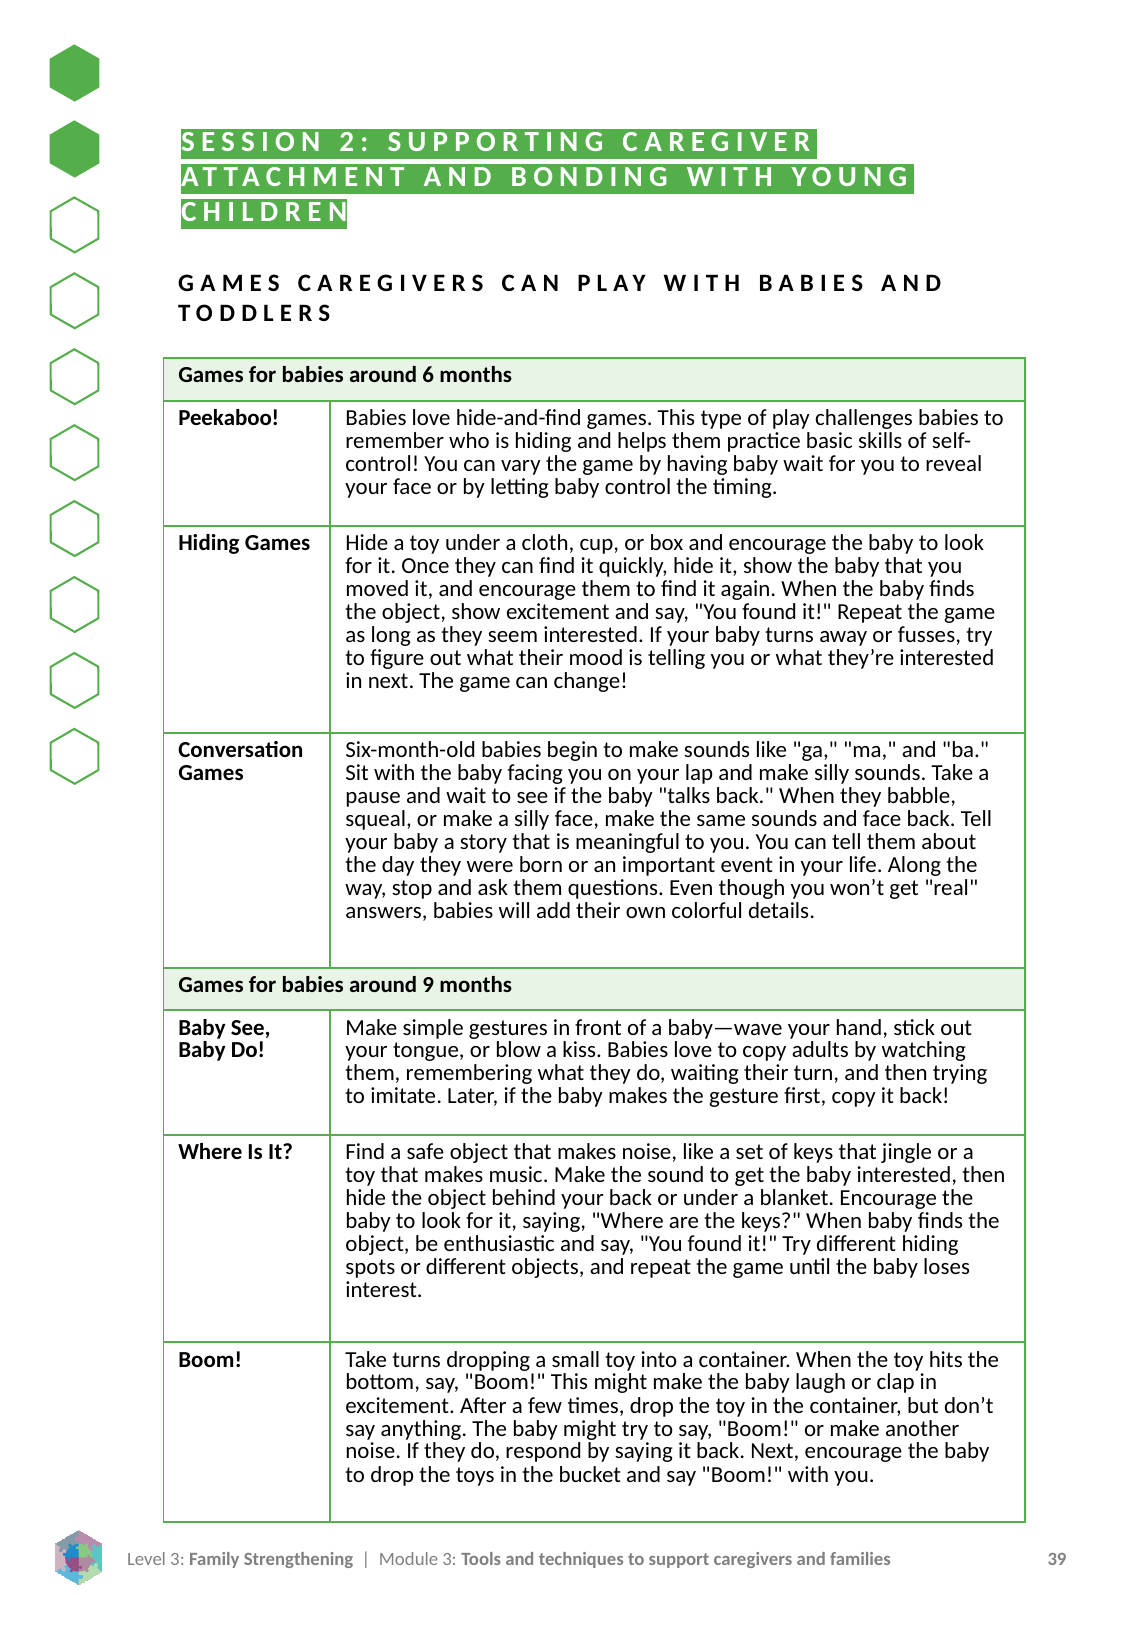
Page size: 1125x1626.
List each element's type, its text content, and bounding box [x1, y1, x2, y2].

picture [55, 1530, 102, 1585]
text_box GAMES CAREGIVERS CAN PLAY WITH BABIES AND TODDLERS [163, 259, 1026, 334]
table_cell Make simple gestures in front of a baby—wave your hand, stick out your tongue, or blow a kiss. Babies love to copy adults by watching them, remembering what they do, waiting their turn, and then trying to imitate. Later, if the baby makes the gesture first, copy it back! [331, 1011, 1024, 1134]
table_cell Boom! [164, 1343, 329, 1521]
text_box [49, 44, 100, 102]
table_header Games for babies around 6 months [164, 359, 1024, 400]
table_cell Six-month-old babies begin to make sounds like "ga," "ma," and "ba." Sit with the baby facing you on your lap and make silly sounds. Take a pause and wait to see if the baby "talks back." When they babble, squeal, or make a silly face, make the same sounds and face back. Tell your baby a story that is meaningful to you. You can tell them about the day they were born or an important event in your life. Along the way, stop and ask them questions. Even though you won’t get "real" answers, babies will add their own colorful details. [331, 734, 1024, 967]
text_box [49, 424, 100, 482]
table_cell Where Is It? [164, 1136, 329, 1341]
text_box [49, 651, 100, 710]
table_cell Babies love hide-and-find games. This type of play challenges babies to remember who is hiding and helps them practice basic skills of self-control! You can vary the game by having baby wait for you to reveal your face or by letting baby control the timing. [331, 402, 1024, 525]
text_box [49, 348, 100, 406]
text_box [49, 120, 100, 178]
text_box [49, 272, 100, 330]
table_cell Hide a toy under a cloth, cup, or box and encourage the baby to look for it. Once they can find it quickly, hide it, show the baby that you moved it, and encourage them to find it again. When the baby finds the object, show excitement and say, "You found it!" Repeat the game as long as they seem interested. If your baby turns away or fusses, try to figure out what their mood is telling you or what they’re interested in next. The game can change! [331, 527, 1024, 732]
text_box [49, 727, 100, 785]
text_box [49, 575, 100, 634]
table_cell Games for babies around 9 months [164, 969, 1024, 1009]
table_cell Conversation Games [164, 734, 329, 967]
table_cell Peekaboo! [164, 402, 329, 525]
table_cell Baby See, Baby Do! [164, 1011, 329, 1134]
table_cell Take turns dropping a small toy into a container. When the toy hits the bottom, say, "Boom!" This might make the baby laugh or clap in excitement. After a few times, drop the toy in the container, but don’t say anything. The baby might try to say, "Boom!" or make another noise. If they do, respond by saying it back. Next, encourage the baby to drop the toys in the bucket and say "Boom!" with you. [331, 1343, 1024, 1521]
text_box SESSION 2: SUPPORTING CAREGIVER ATTACHMENT AND BONDING WITH YOUNG CHILDREN [166, 114, 1024, 235]
text_box [49, 196, 100, 254]
table_cell Hiding Games [164, 527, 329, 732]
table_cell Find a safe object that makes noise, like a set of keys that jingle or a toy that makes music. Make the sound to get the baby interested, then hide the object behind your back or under a blanket. Encourage the baby to look for it, saying, "Where are the keys?" When baby finds the object, be enthusiastic and say, "You found it!" Try different hiding spots or different objects, and repeat the game until the baby loses interest. [331, 1136, 1024, 1341]
text_box [49, 499, 100, 558]
